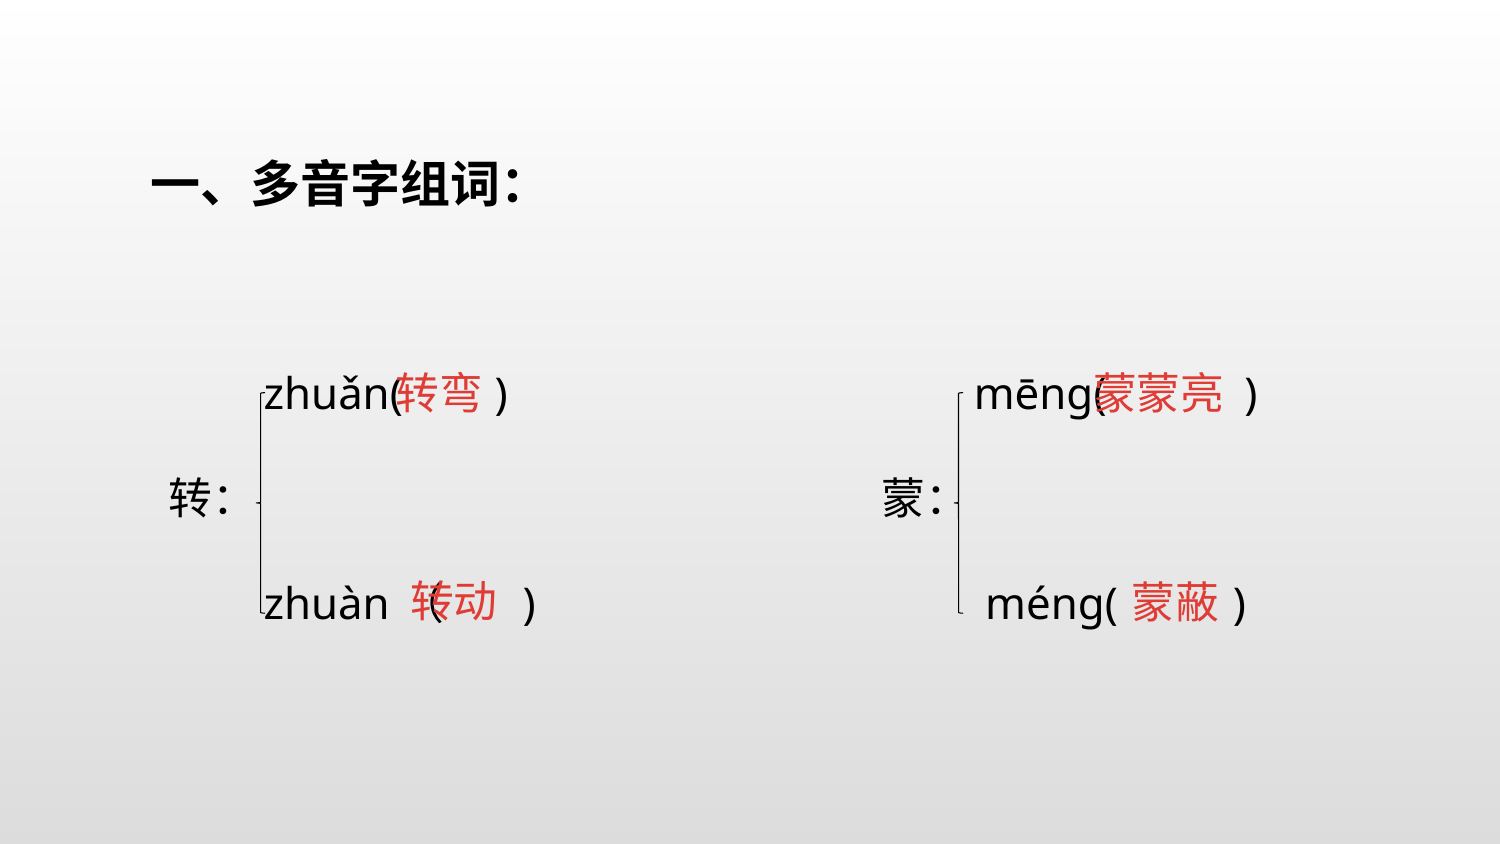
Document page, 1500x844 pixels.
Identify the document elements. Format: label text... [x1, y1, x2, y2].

text_box [255, 392, 266, 614]
text_box 一、多音字组词： [139, 147, 563, 219]
text_box 蒙蒙亮 [1081, 359, 1251, 424]
text_box 转动 [398, 568, 552, 633]
text_box 转弯 [384, 359, 537, 424]
text_box [953, 392, 964, 614]
text_box zhuǎn( ) 转： zhuàn（ ) [137, 359, 618, 634]
text_box 蒙蔽 [1120, 569, 1234, 633]
text_box mēng( ) 蒙： méng( ) [870, 359, 1355, 634]
